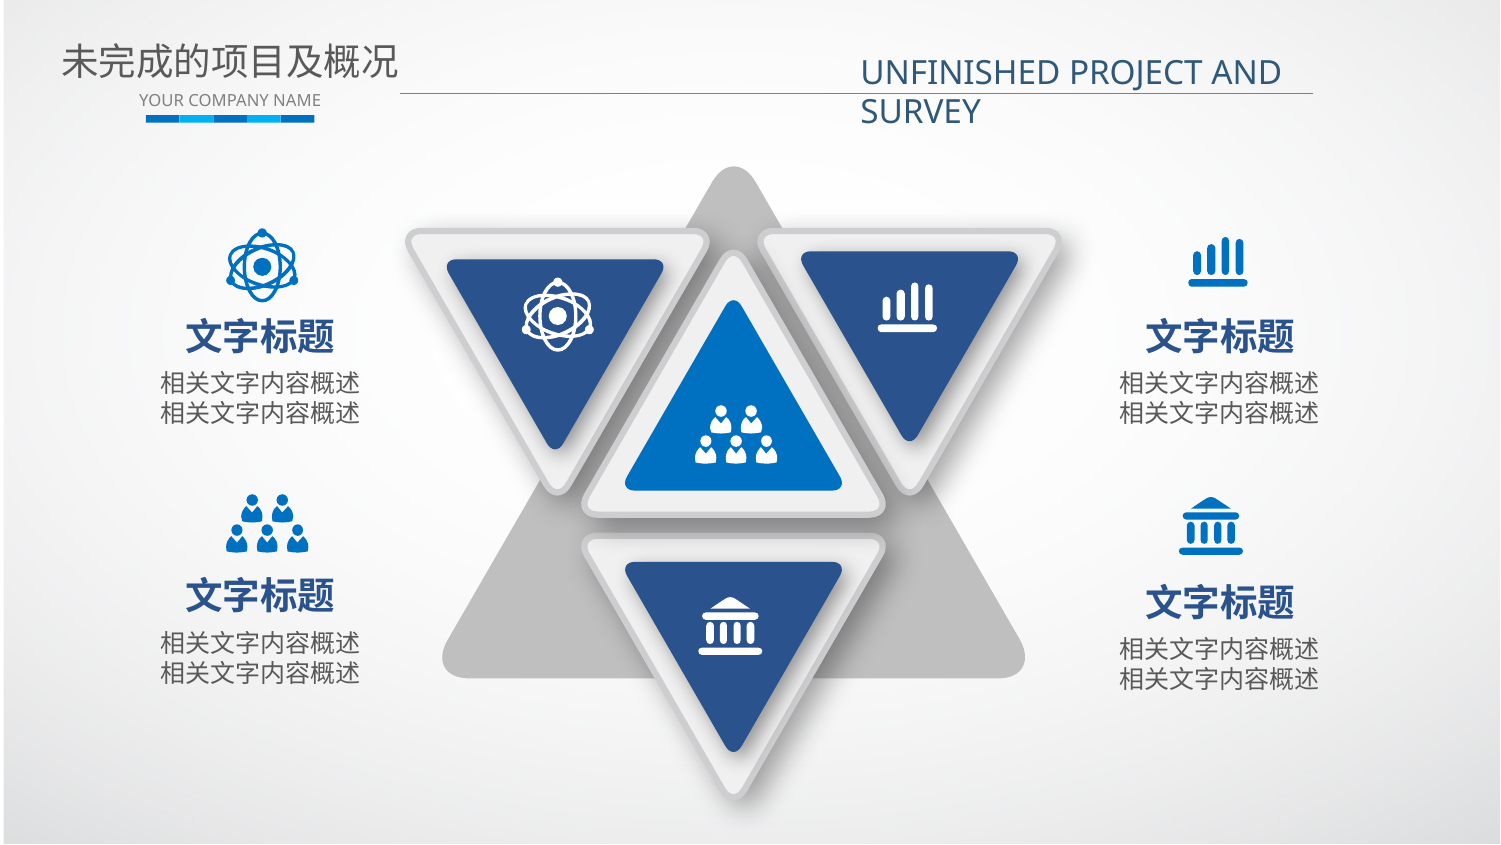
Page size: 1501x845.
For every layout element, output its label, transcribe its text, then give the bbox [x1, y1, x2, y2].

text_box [756, 230, 1063, 496]
text_box 相关文字内容概述 相关文字内容概述 [1025, 628, 1415, 700]
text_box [404, 230, 711, 496]
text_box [225, 228, 300, 303]
text_box 文字标题 [173, 306, 347, 361]
text_box 相关文字内容概述 相关文字内容概述 [65, 621, 455, 693]
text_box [48, 31, 413, 123]
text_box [580, 249, 887, 515]
text_box [891, 508, 1025, 679]
text_box 文字标题 [1133, 306, 1307, 361]
text_box 相关文字内容概述 相关文字内容概述 [65, 361, 399, 433]
text_box 文字标题 [1133, 573, 1307, 628]
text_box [1187, 236, 1248, 287]
text_box 文字标题 [173, 566, 347, 621]
text_box 相关文字内容概述 相关文字内容概述 [1067, 361, 1415, 433]
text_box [1178, 496, 1244, 555]
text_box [580, 535, 887, 801]
text_box [690, 166, 779, 244]
picture [3, 0, 1501, 844]
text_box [225, 494, 309, 553]
text_box [455, 505, 580, 679]
text_box UNFINISHED PROJECT AND SURVEY [844, 42, 1361, 139]
